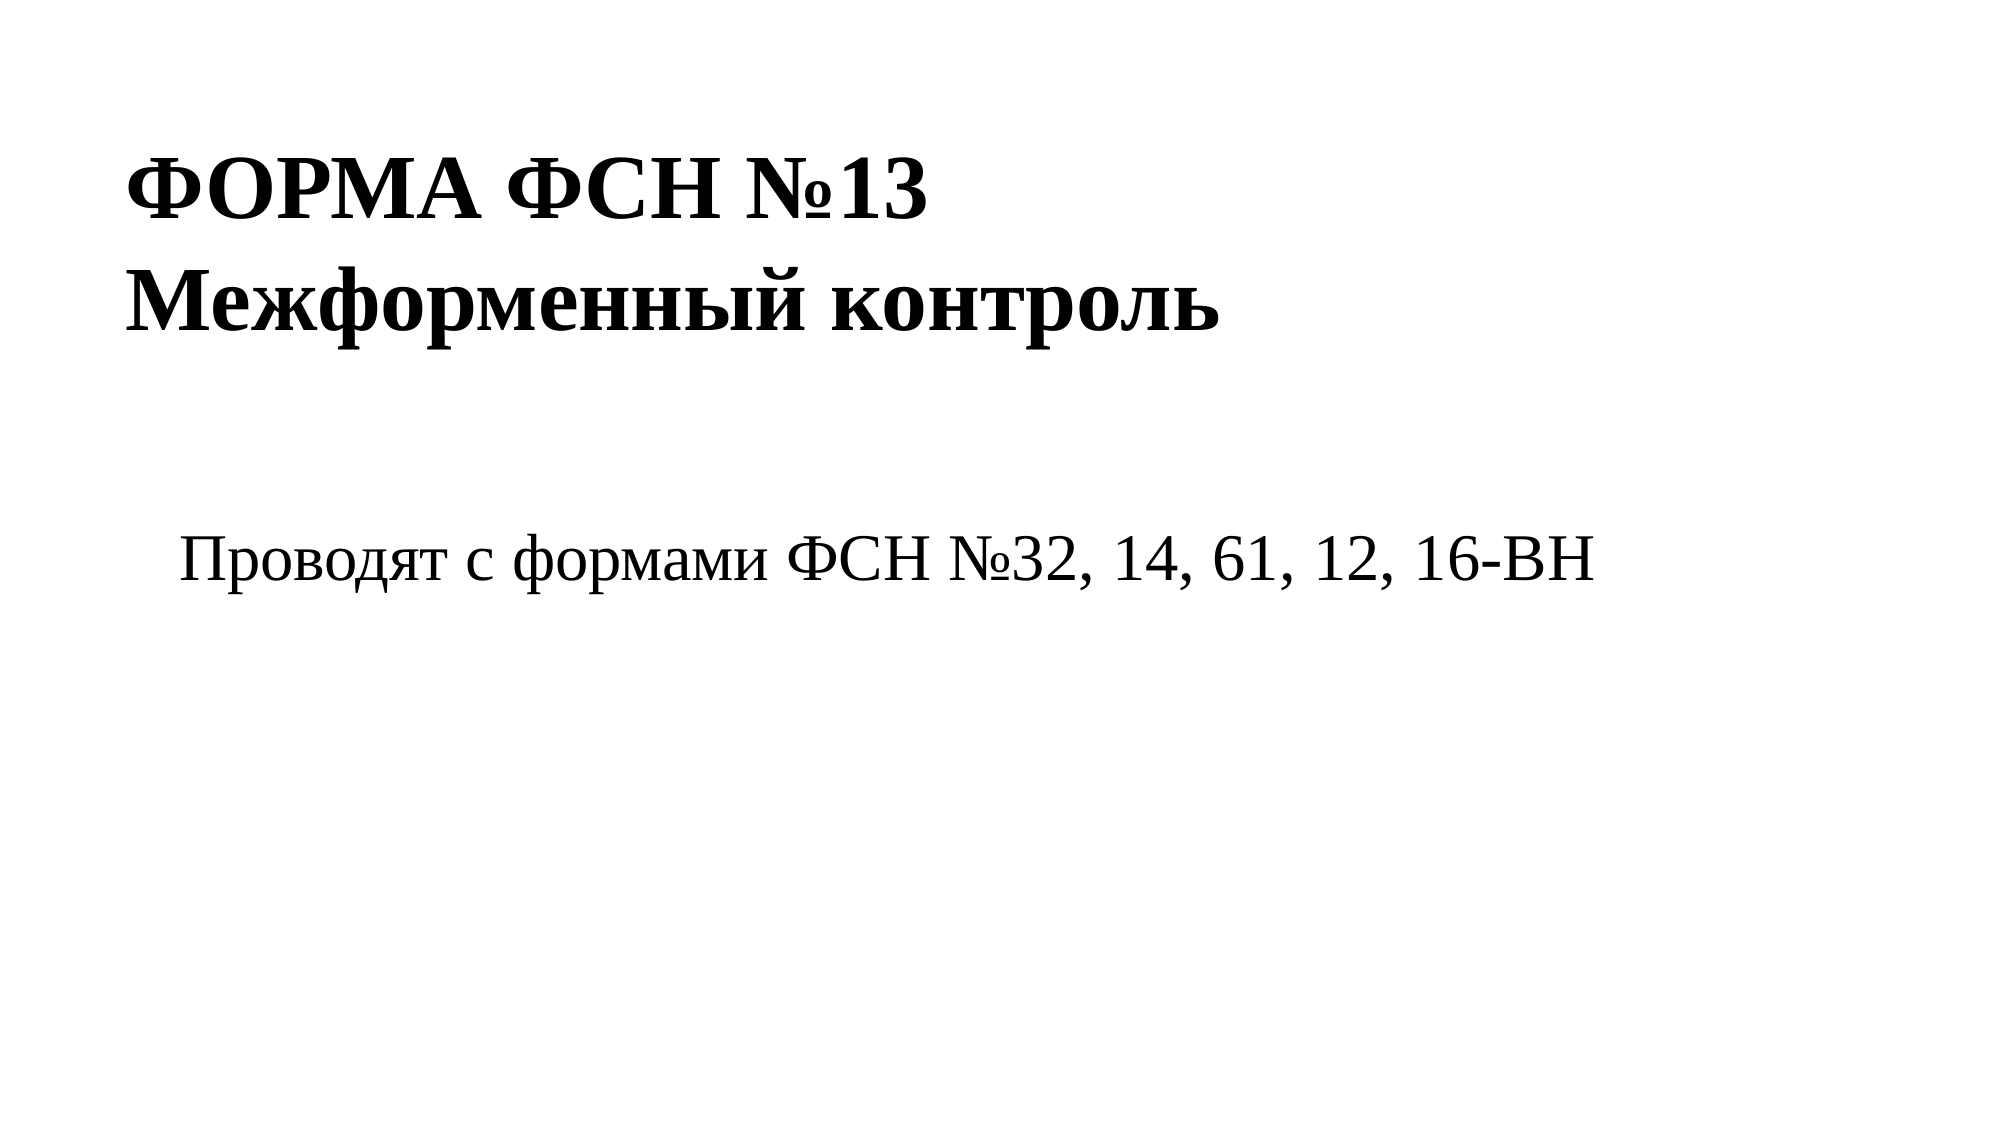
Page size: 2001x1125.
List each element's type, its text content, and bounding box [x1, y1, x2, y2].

text_box ФОРМА ФСН №13 Межформенный контроль [123, 124, 1228, 349]
text_box Проводят с формами ФСН №32, 14, 61, 12, 16-ВН [177, 511, 1598, 594]
